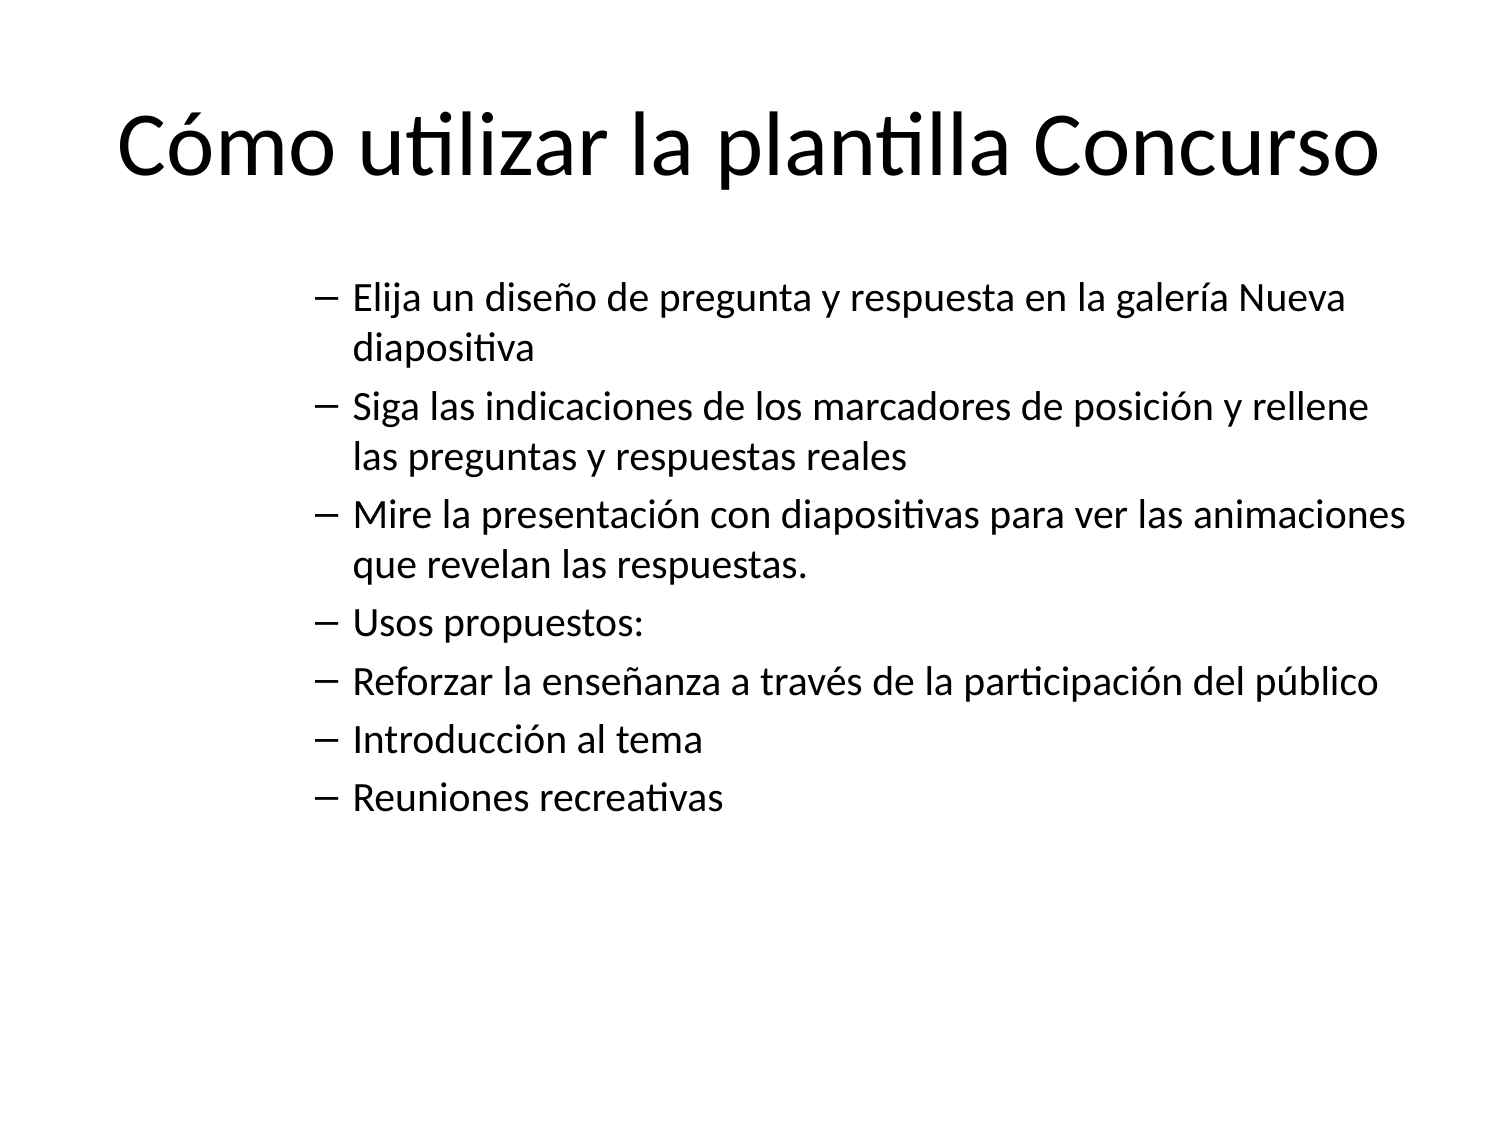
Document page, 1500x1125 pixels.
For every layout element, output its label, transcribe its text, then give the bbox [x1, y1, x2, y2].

title Cómo utilizar la plantilla Concurso [75, 45, 1425, 233]
list Elija un diseño de pregunta y respuesta en la galería Nueva diapositiva Siga las indicaciones de los marcadores de posición y rellene las preguntas y respuestas reales Mire la presentación con diapositivas para ver las animaciones que revelan las respuestas. Usos propuestos: Reforzar la enseñanza a través de la participación del público Introducción al tema Reuniones recreativas [75, 262, 1425, 1005]
